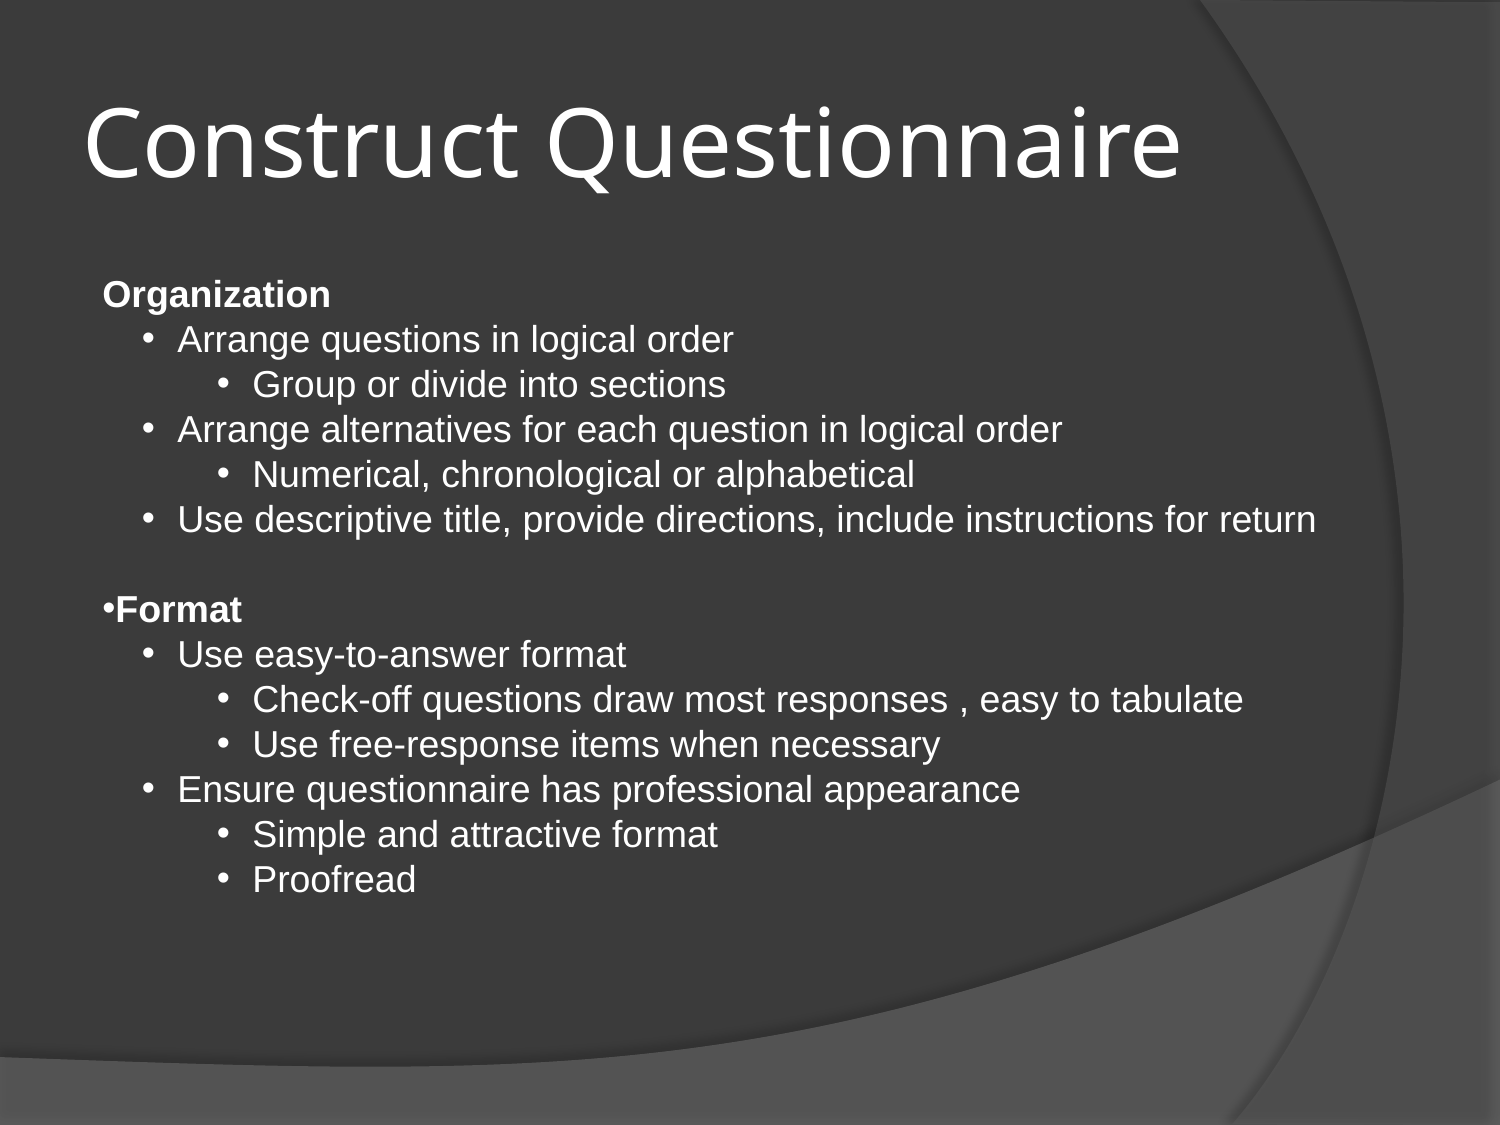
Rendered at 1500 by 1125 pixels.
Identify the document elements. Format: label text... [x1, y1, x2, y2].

text_box Organization Arrange questions in logical order Group or divide into sections Arrange alternatives for each question in logical order Numerical, chronological or alphabetical Use descriptive title, provide directions, include instructions for return Format Use easy-to-answer format Check-off questions draw most responses , easy to tabulate Use free-response items when necessary Ensure questionnaire has professional appearance Simple and attractive format Proofread [87, 262, 1438, 998]
title Construct Questionnaire [75, 45, 1301, 233]
